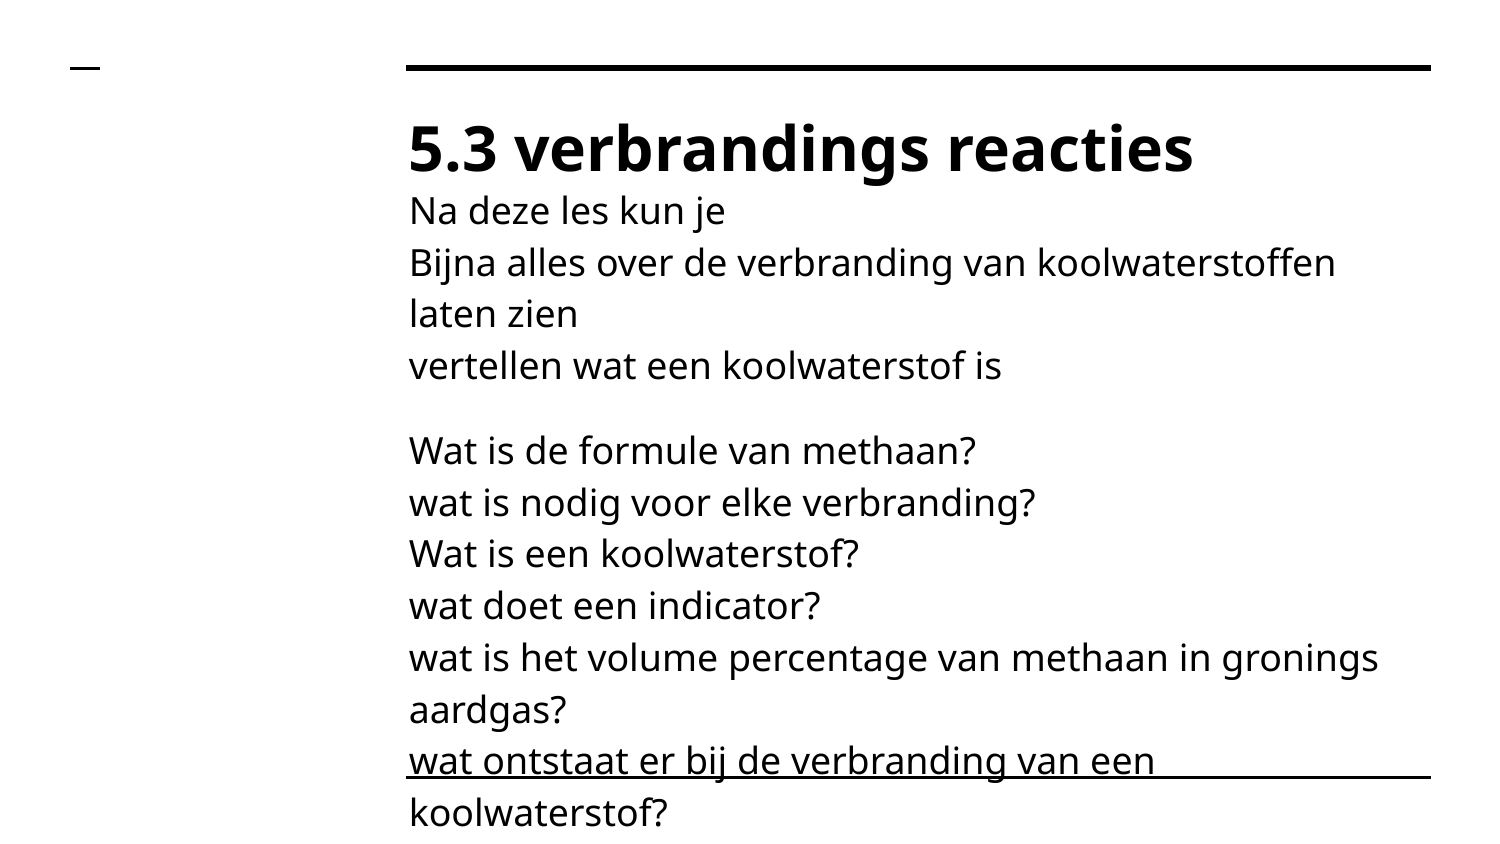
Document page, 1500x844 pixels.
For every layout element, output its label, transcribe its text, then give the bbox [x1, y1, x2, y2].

list Na deze les kun je Bijna alles over de verbranding van koolwaterstoffen laten zien vertellen wat een koolwaterstof is Wat is de formule van methaan? wat is nodig voor elke verbranding? Wat is een koolwaterstof? wat doet een indicator? wat is het volume percentage van methaan in gronings aardgas? wat ontstaat er bij de verbranding van een koolwaterstof? [393, 165, 1431, 658]
title 5.3 verbrandings reacties [393, 94, 1431, 165]
